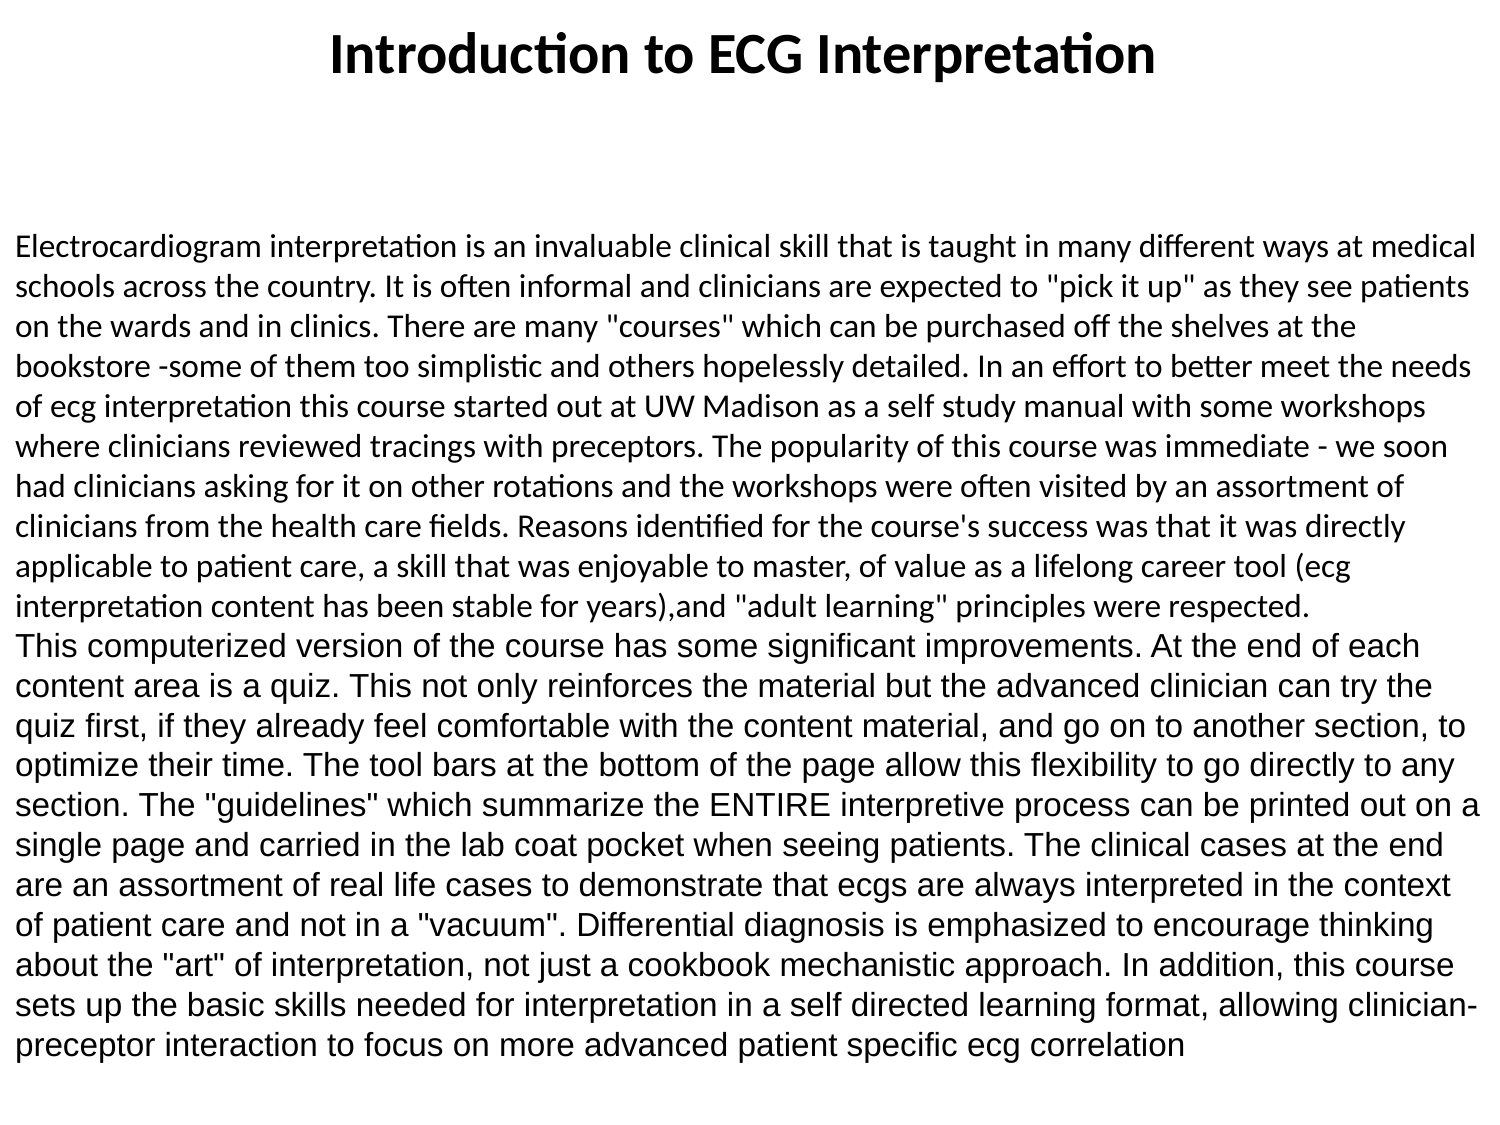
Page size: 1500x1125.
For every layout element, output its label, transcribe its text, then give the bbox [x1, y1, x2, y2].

text_box Introduction to ECG Interpretation Electrocardiogram interpretation is an invaluable clinical skill that is taught in many different ways at medical schools across the country. It is often informal and clinicians are expected to "pick it up" as they see patients on the wards and in clinics. There are many "courses" which can be purchased off the shelves at the bookstore -some of them too simplistic and others hopelessly detailed. In an effort to better meet the needs of ecg interpretation this course started out at UW Madison as a self study manual with some workshops where clinicians reviewed tracings with preceptors. The popularity of this course was immediate - we soon had clinicians asking for it on other rotations and the workshops were often visited by an assortment of clinicians from the health care fields. Reasons identified for the course's success was that it was directly applicable to patient care, a skill that was enjoyable to master, of value as a lifelong career tool (ecg interpretation content has been stable for years),and "adult learning" principles were respected. This computerized version of the course has some significant improvements. At the end of each content area is a quiz. This not only reinforces the material but the advanced clinician can try the quiz first, if they already feel comfortable with the content material, and go on to another section, to optimize their time. The tool bars at the bottom of the page allow this flexibility to go directly to any section. The "guidelines" which summarize the ENTIRE interpretive process can be printed out on a single page and carried in the lab coat pocket when seeing patients. The clinical cases at the end are an assortment of real life cases to demonstrate that ecgs are always interpreted in the context of patient care and not in a "vacuum". Differential diagnosis is emphasized to encourage thinking about the "art" of interpretation, not just a cookbook mechanistic approach. In addition, this course sets up the basic skills needed for interpretation in a self directed learning format, allowing clinician-preceptor interaction to focus on more advanced patient specific ecg correlation [0, 7, 1500, 1125]
